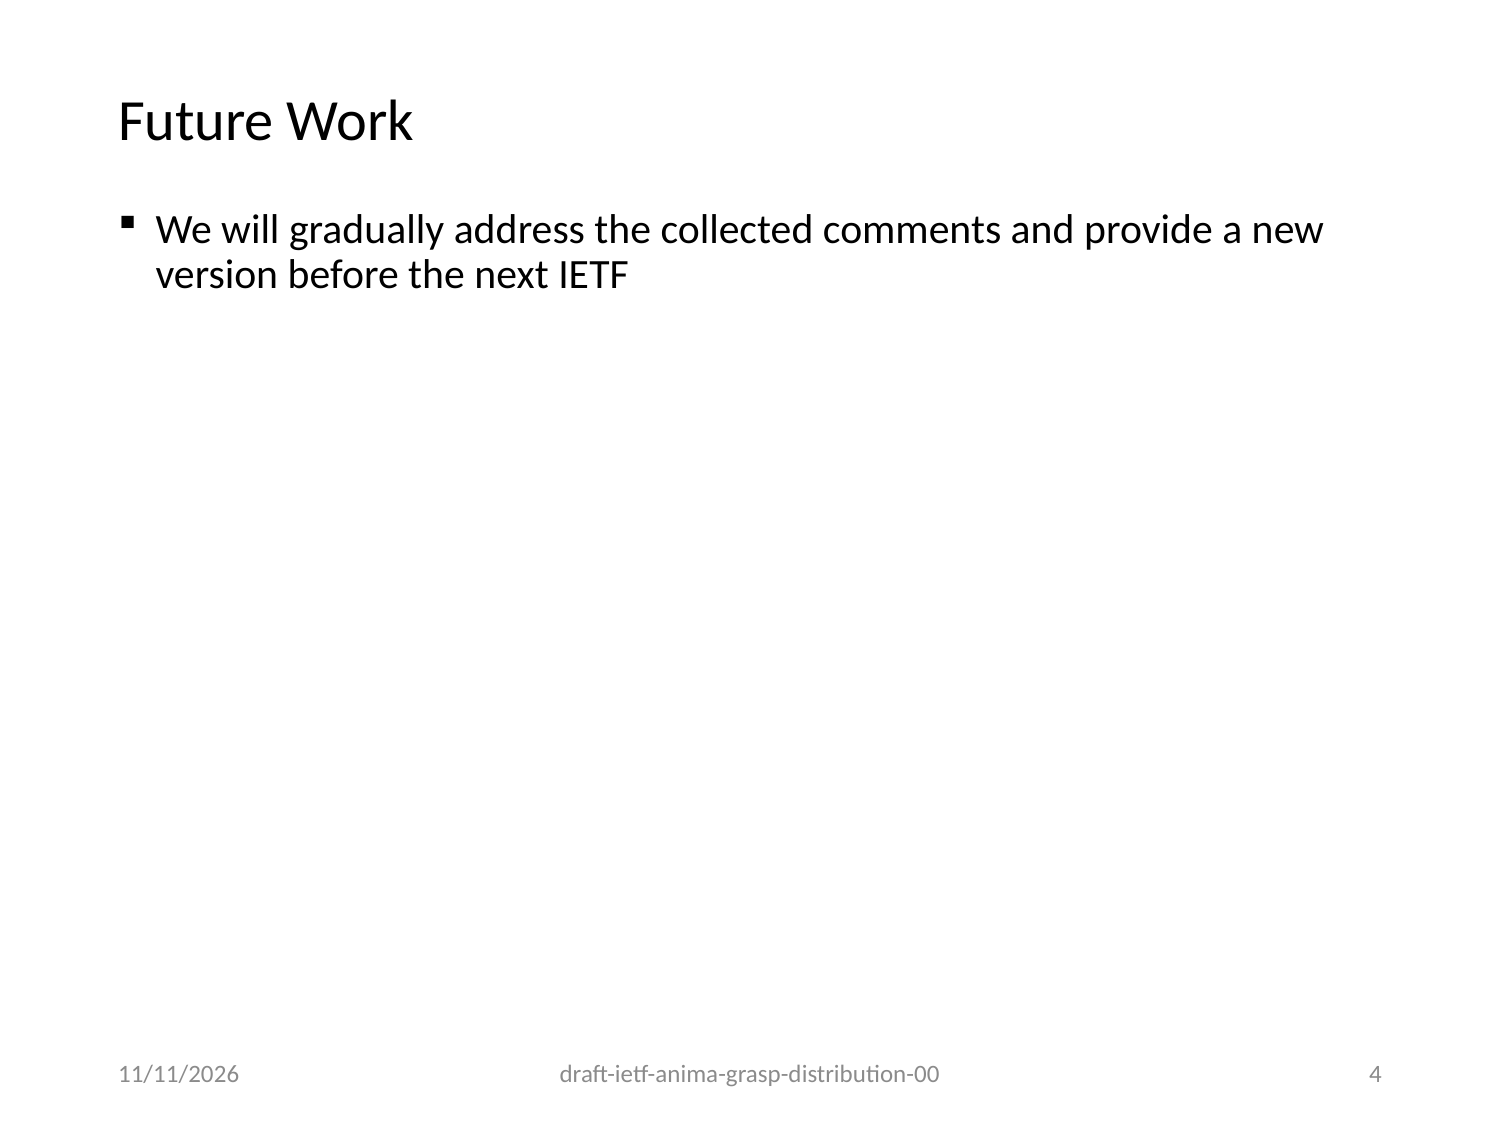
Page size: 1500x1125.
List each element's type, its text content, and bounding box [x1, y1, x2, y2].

slide_number 4 [1059, 1042, 1397, 1103]
list We will gradually address the collected comments and provide a new version before the next IETF [103, 199, 1397, 914]
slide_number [103, 1042, 441, 1103]
footer draft-ietf-anima-grasp-distribution-00 [496, 1042, 1004, 1103]
title Future Work [103, 80, 1397, 163]
